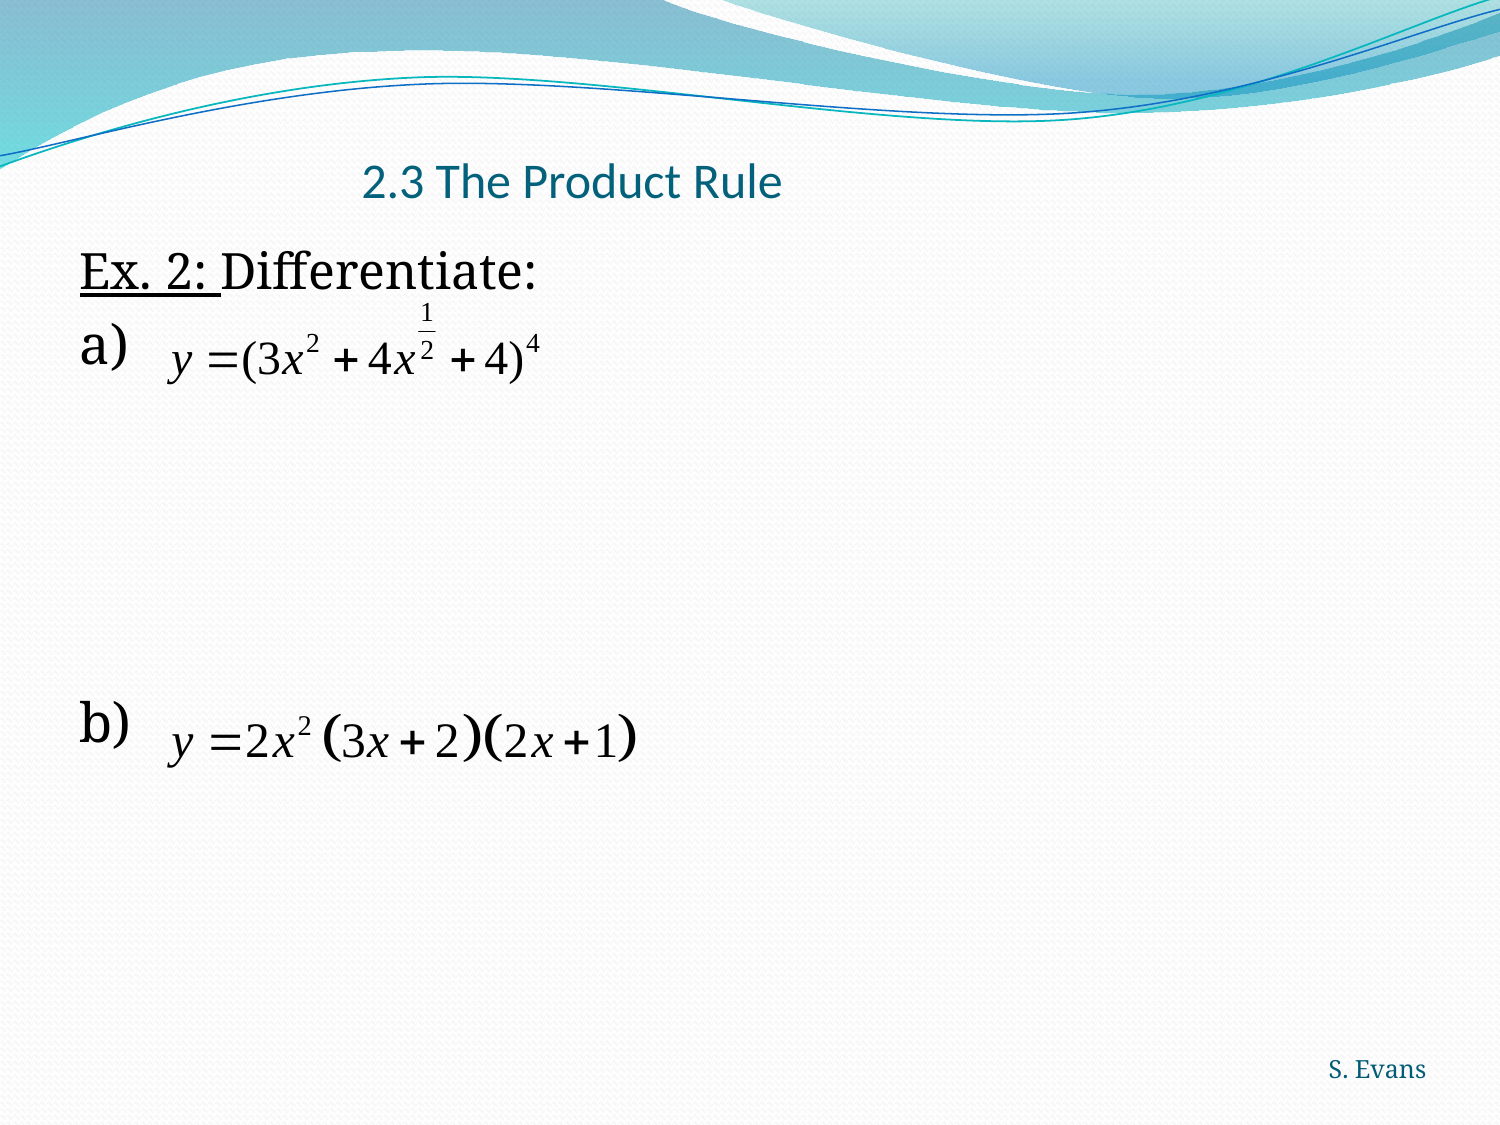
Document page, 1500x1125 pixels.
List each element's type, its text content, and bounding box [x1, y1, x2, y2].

list Ex. 2: Differentiate: a) b) [64, 231, 1425, 1038]
footer S. Evans [1328, 1023, 1441, 1084]
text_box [159, 290, 551, 395]
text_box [159, 703, 644, 788]
title 2.3 The Product Rule [147, 115, 1425, 209]
